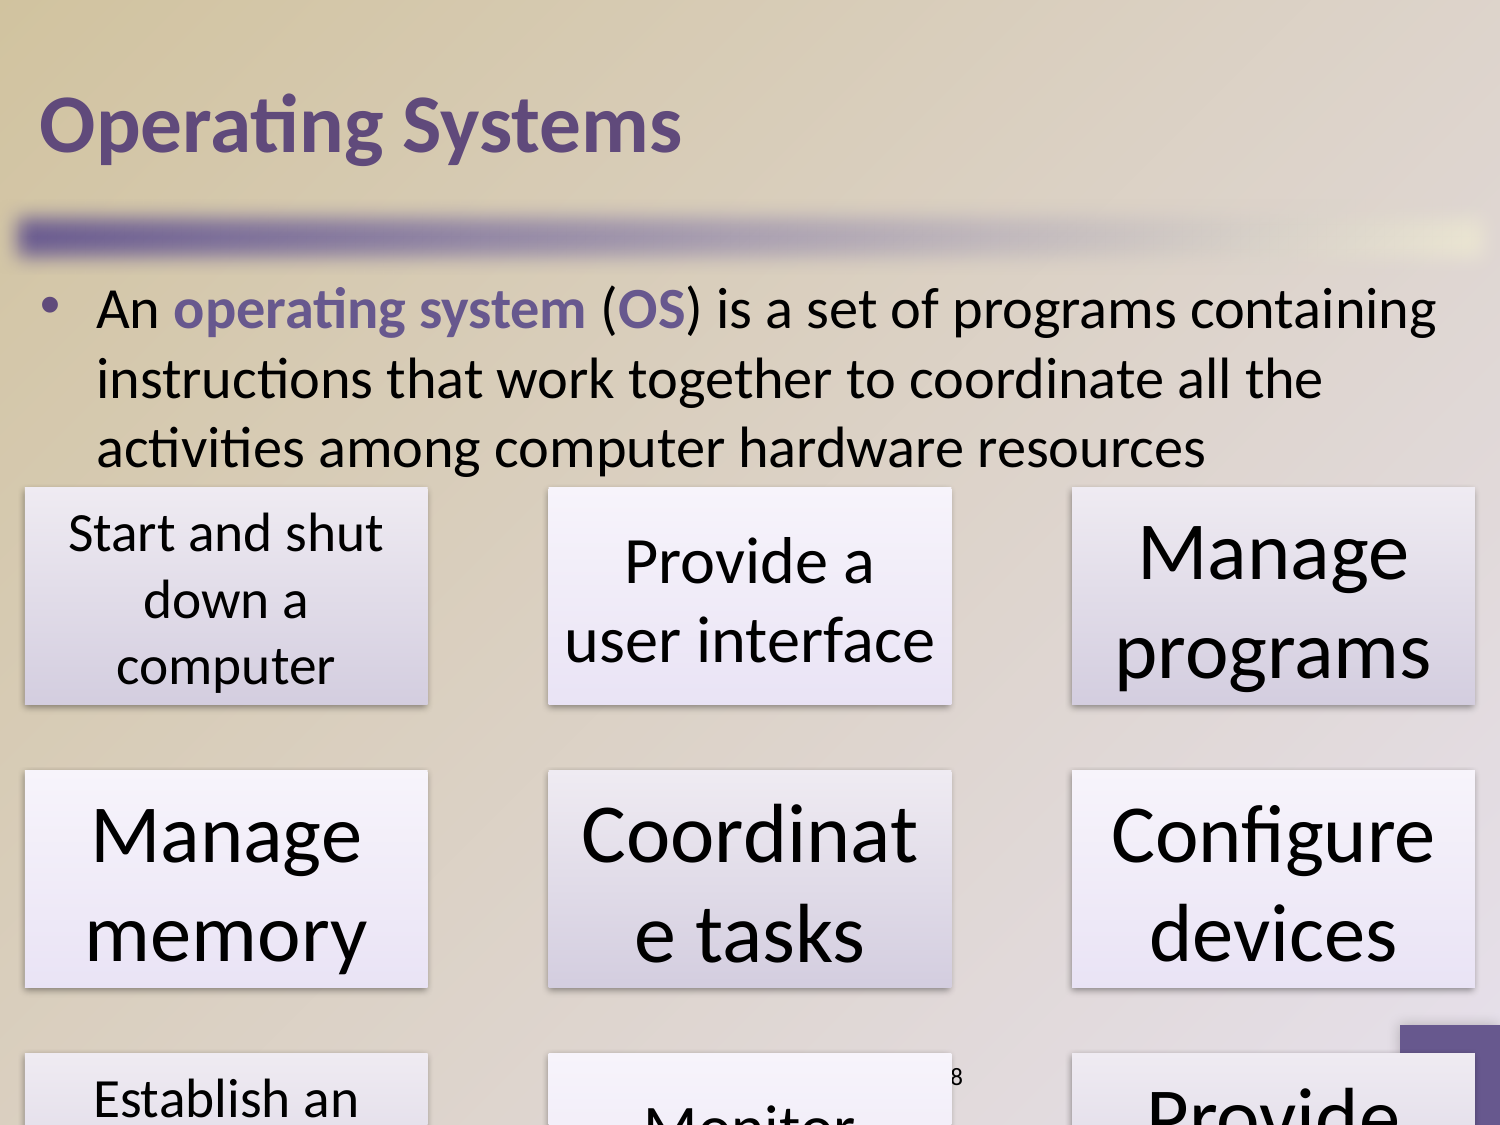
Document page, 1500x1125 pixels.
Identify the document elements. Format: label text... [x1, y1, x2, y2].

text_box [24, 487, 1476, 1038]
slide_number 3 [1400, 1025, 1500, 1125]
footer Discovering Computers 2012: Chapter 8 [450, 1046, 1075, 1113]
list An operating system (OS) is a set of programs containing instructions that work together to coordinate all the activities among computer hardware resources [24, 262, 1475, 485]
title Operating Systems [24, 24, 1475, 213]
